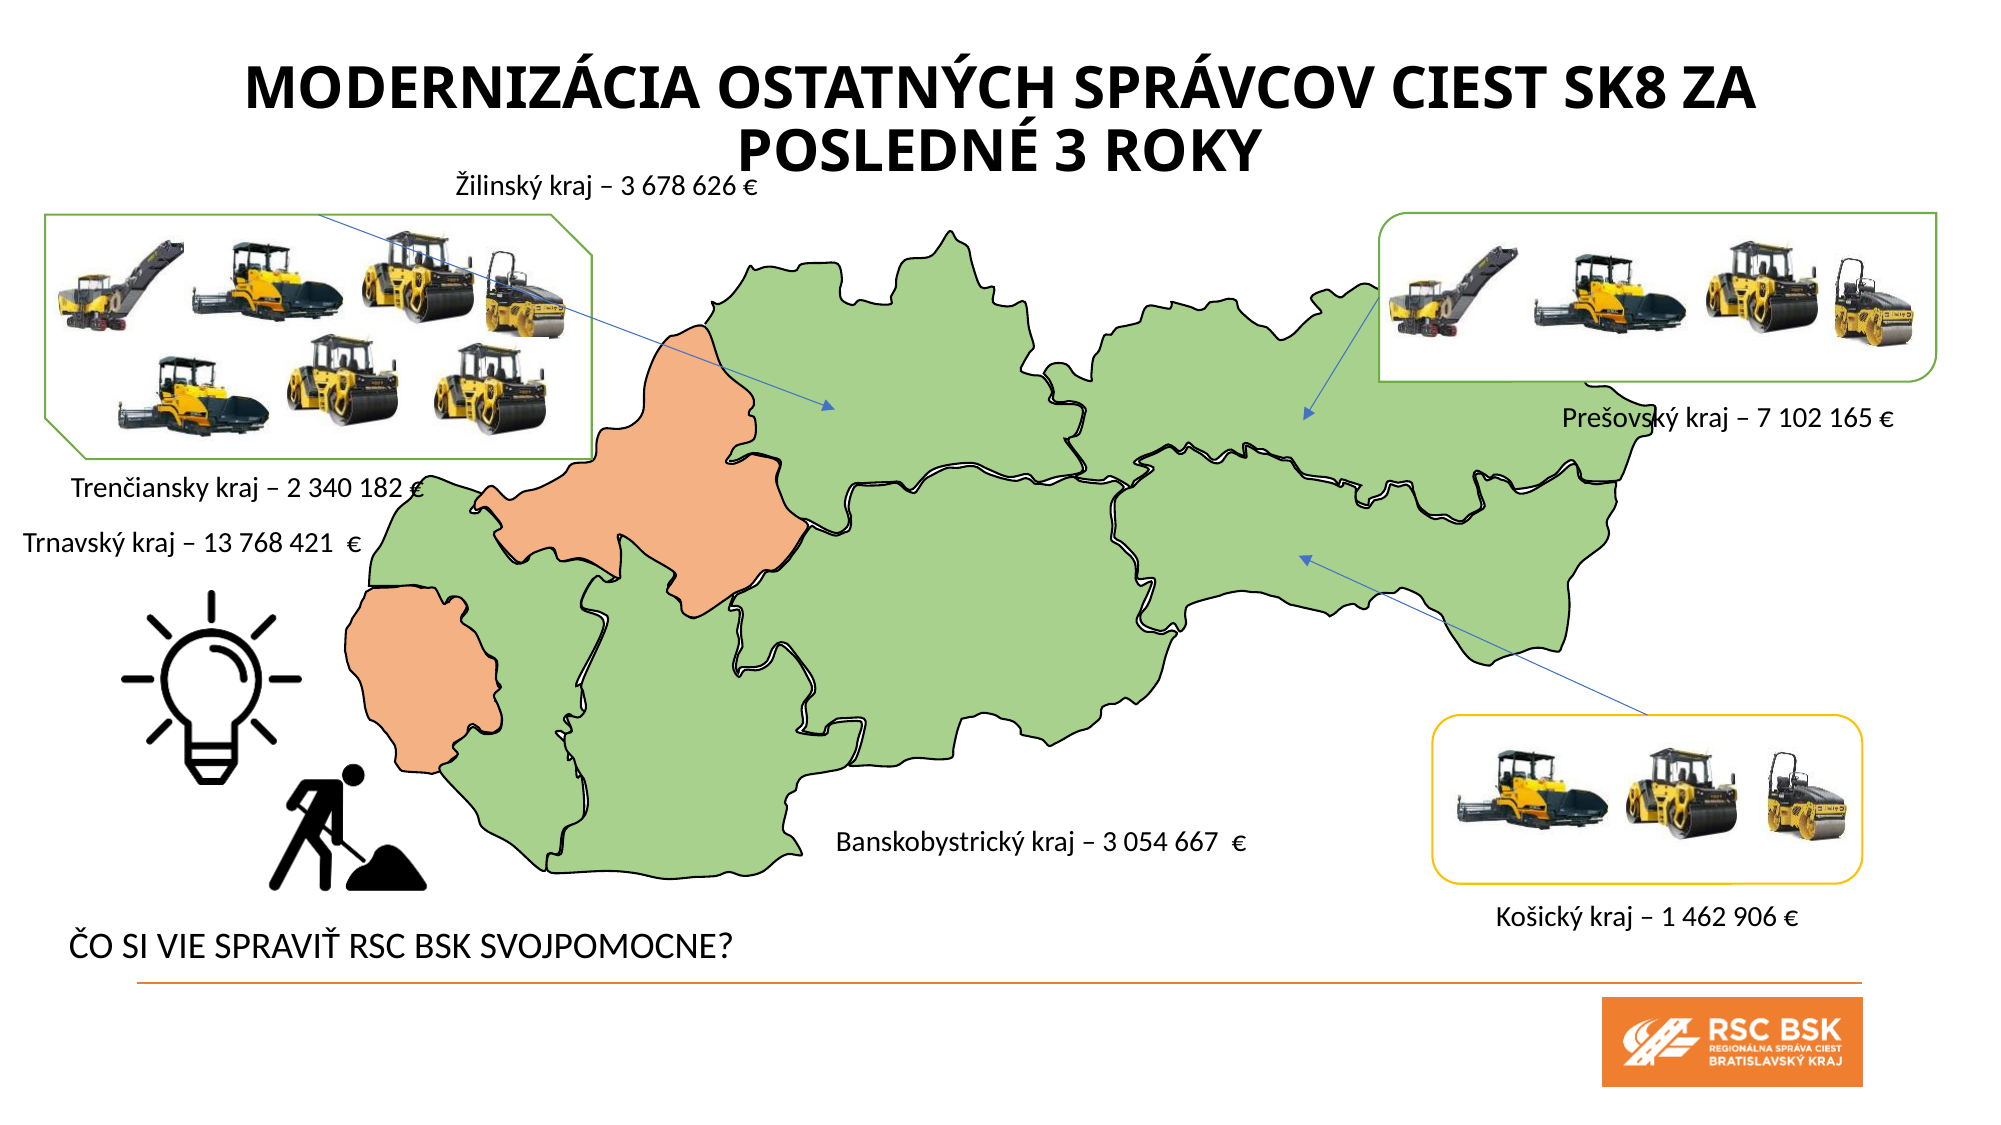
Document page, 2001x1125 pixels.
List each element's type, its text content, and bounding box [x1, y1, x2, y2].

text_box Prešovský kraj – 7 102 165 € [1547, 391, 1978, 441]
picture [1624, 741, 1740, 858]
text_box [1298, 555, 1648, 716]
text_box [591, 336, 835, 410]
picture [1449, 730, 1617, 846]
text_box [1303, 381, 1658, 421]
text_box [1378, 211, 1938, 383]
text_box [668, 324, 712, 336]
text_box [1431, 714, 1864, 885]
text_box [367, 486, 614, 872]
text_box [704, 229, 1084, 534]
picture [1385, 225, 1519, 359]
text_box [730, 464, 1179, 768]
picture [1758, 747, 1852, 846]
picture [1826, 253, 1919, 352]
text_box [44, 213, 593, 461]
text_box [1042, 282, 1638, 522]
picture [114, 590, 461, 941]
text_box Žilinský kraj – 3 678 626 € [440, 158, 850, 209]
text_box [343, 587, 500, 736]
text_box [1113, 444, 1618, 633]
text_box [545, 536, 864, 881]
text_box [473, 410, 810, 619]
title MODERNIZÁCIA OSTATNÝCH SPRÁVCOV CIEST SK8 ZA POSLEDNÉ 3 ROKY [137, 12, 1863, 230]
text_box Košický kraj – 1 462 906 € [1481, 890, 1890, 940]
text_box Trenčiansky kraj – 2 340 182 € [56, 460, 465, 511]
text_box ČO SI VIE SPRAVIŤ RSC BSK SVOJPOMOCNE? [54, 913, 915, 974]
picture [1704, 235, 1821, 352]
picture [1526, 234, 1695, 350]
picture [54, 219, 571, 454]
text_box Banskobystrický kraj – 3 054 667 € [821, 814, 1290, 865]
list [1602, 997, 1863, 1087]
text_box Trnavský kraj – 13 768 421 € [8, 516, 441, 566]
